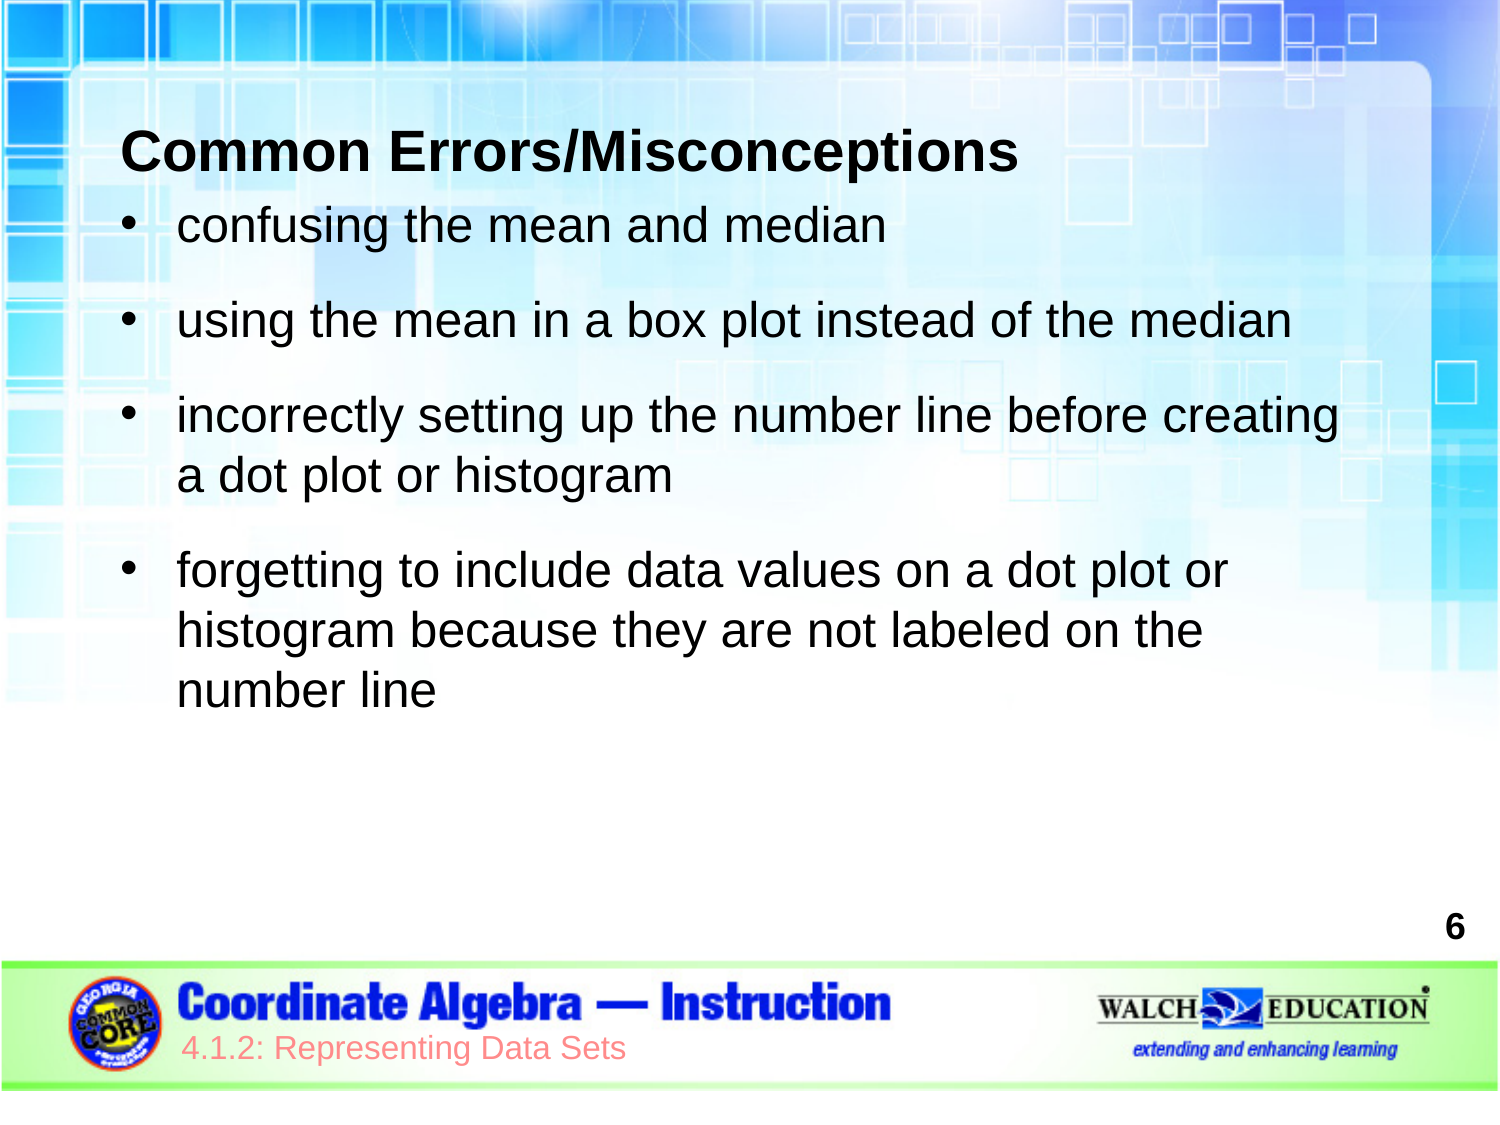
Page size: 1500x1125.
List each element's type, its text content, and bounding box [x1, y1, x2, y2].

subtitle Common Errors/Misconceptions confusing the mean and median using the mean in a box plot instead of the median incorrectly setting up the number line before creating a dot plot or histogram forgetting to include data values on a dot plot or histogram because they are not labeled on the number line [105, 105, 1394, 925]
picture [1, 0, 1500, 1091]
footer 4.1.2: Representing Data Sets [166, 1024, 1080, 1069]
slide_number 6 [1361, 901, 1481, 949]
